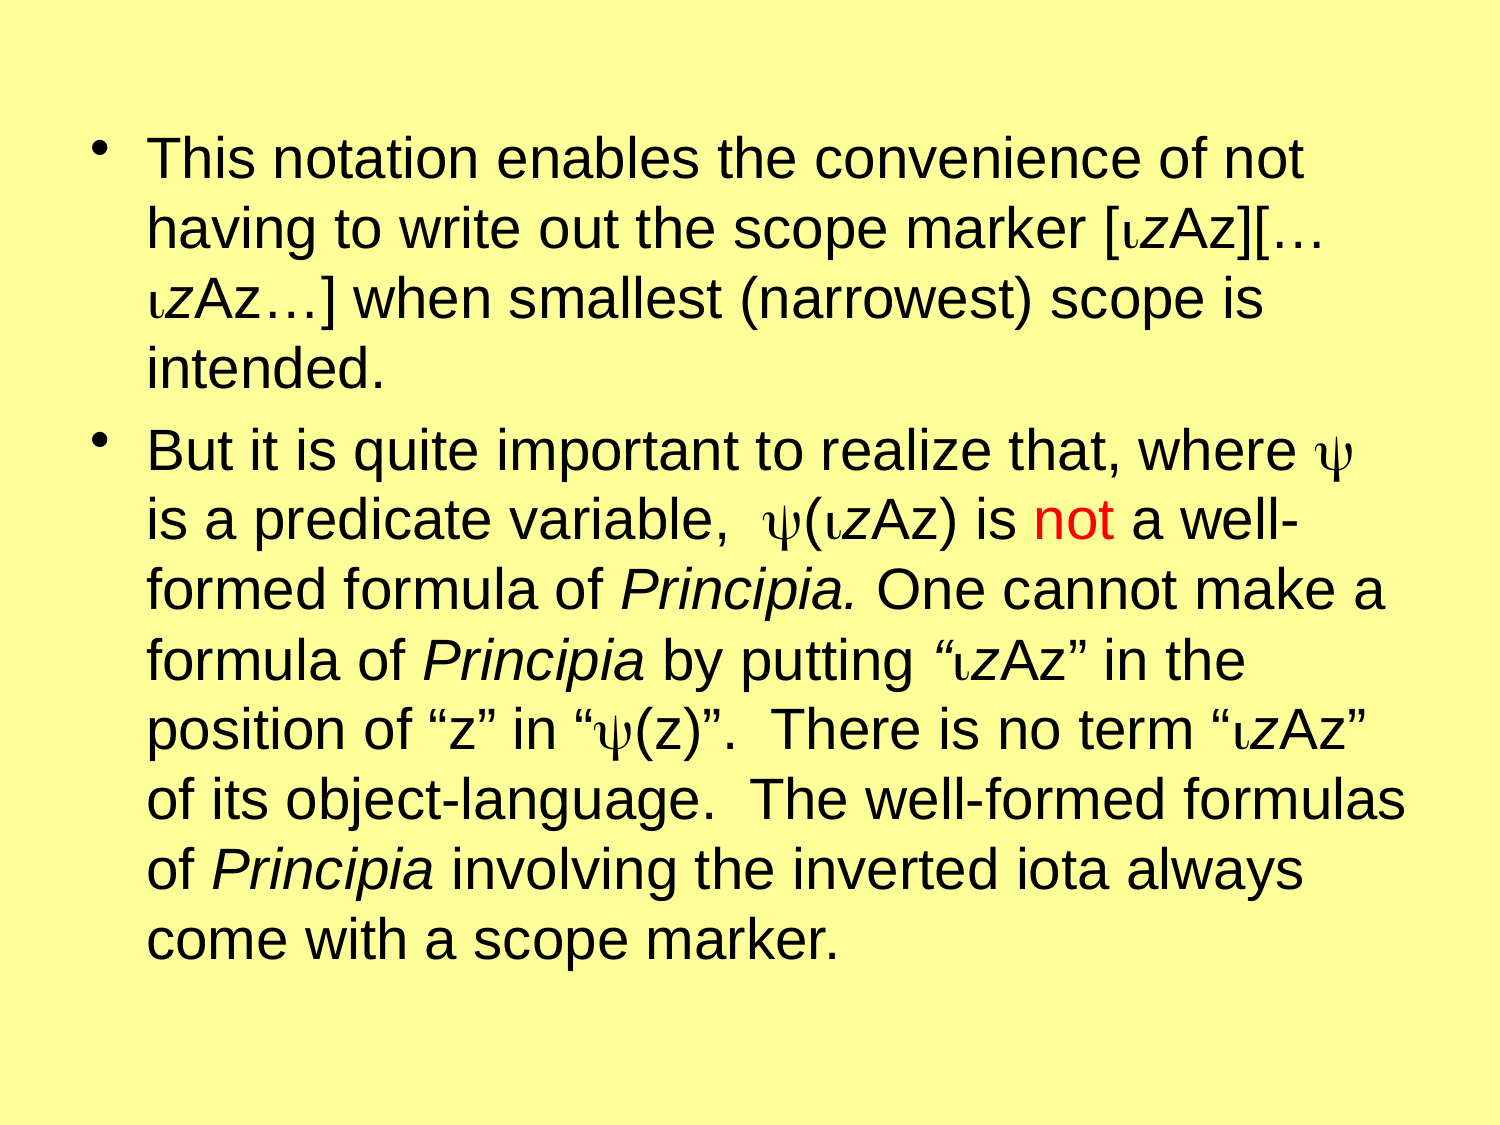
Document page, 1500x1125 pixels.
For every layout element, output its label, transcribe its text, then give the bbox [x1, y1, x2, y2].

list This notation enables the convenience of not having to write out the scope marker [zAz][…zAz…] when smallest (narrowest) scope is intended. But it is quite important to realize that, where  is a predicate variable, (zAz) is not a well-formed formula of Principia. One cannot make a formula of Principia by putting “zAz” in the position of “z” in “(z)”. There is no term “zAz” of its object-language. The well-formed formulas of Principia involving the inverted iota always come with a scope marker. [75, 112, 1425, 1005]
